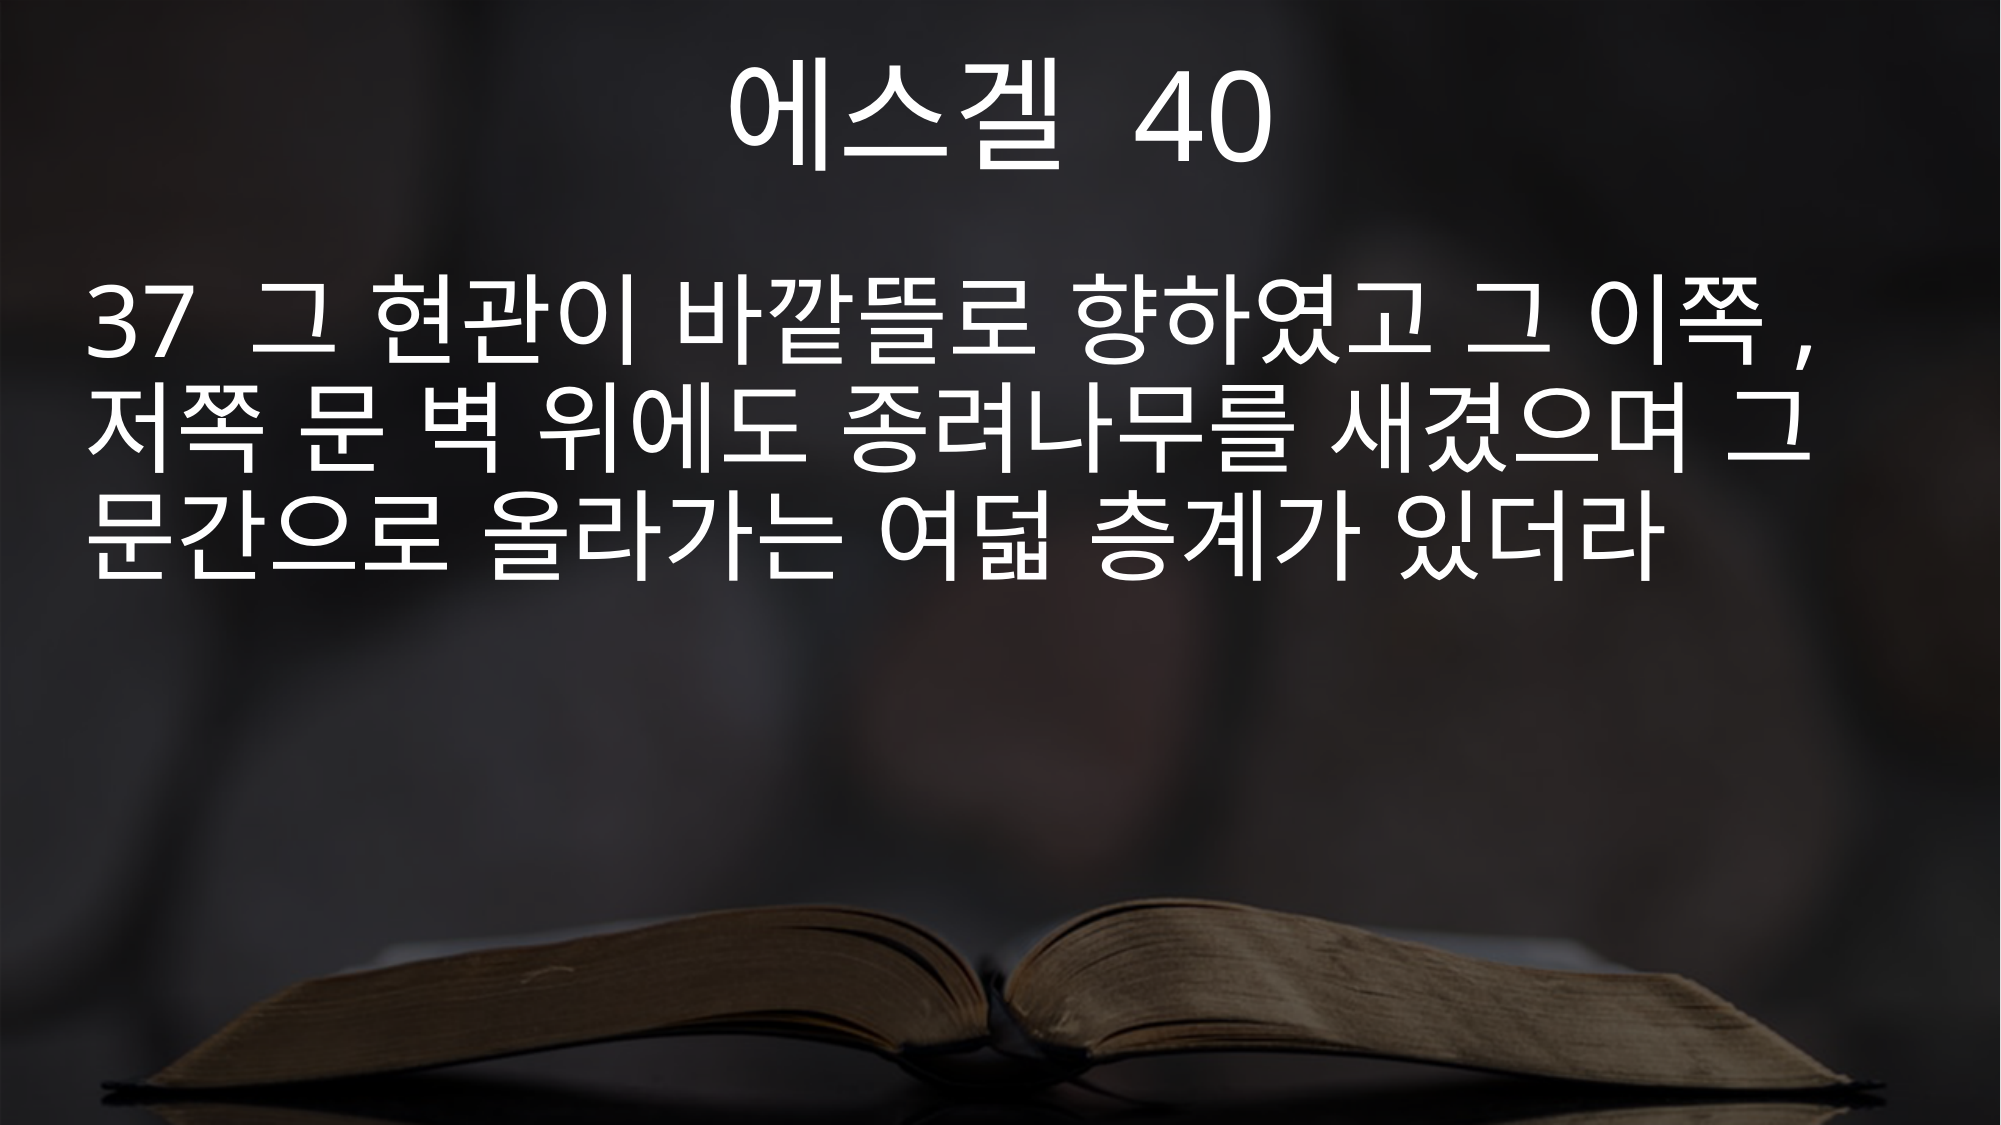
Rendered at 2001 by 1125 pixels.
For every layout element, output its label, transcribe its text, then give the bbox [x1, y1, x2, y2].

footer 에스겔 40 [0, 32, 2000, 192]
list 37 그 현관이 바깥뜰로 향하였고 그 이쪽, 저쪽 문 벽 위에도 종려나무를 새겼으며 그 문간으로 올라가는 여덟 층계가 있더라 [69, 263, 1953, 423]
picture [0, 0, 2001, 1125]
